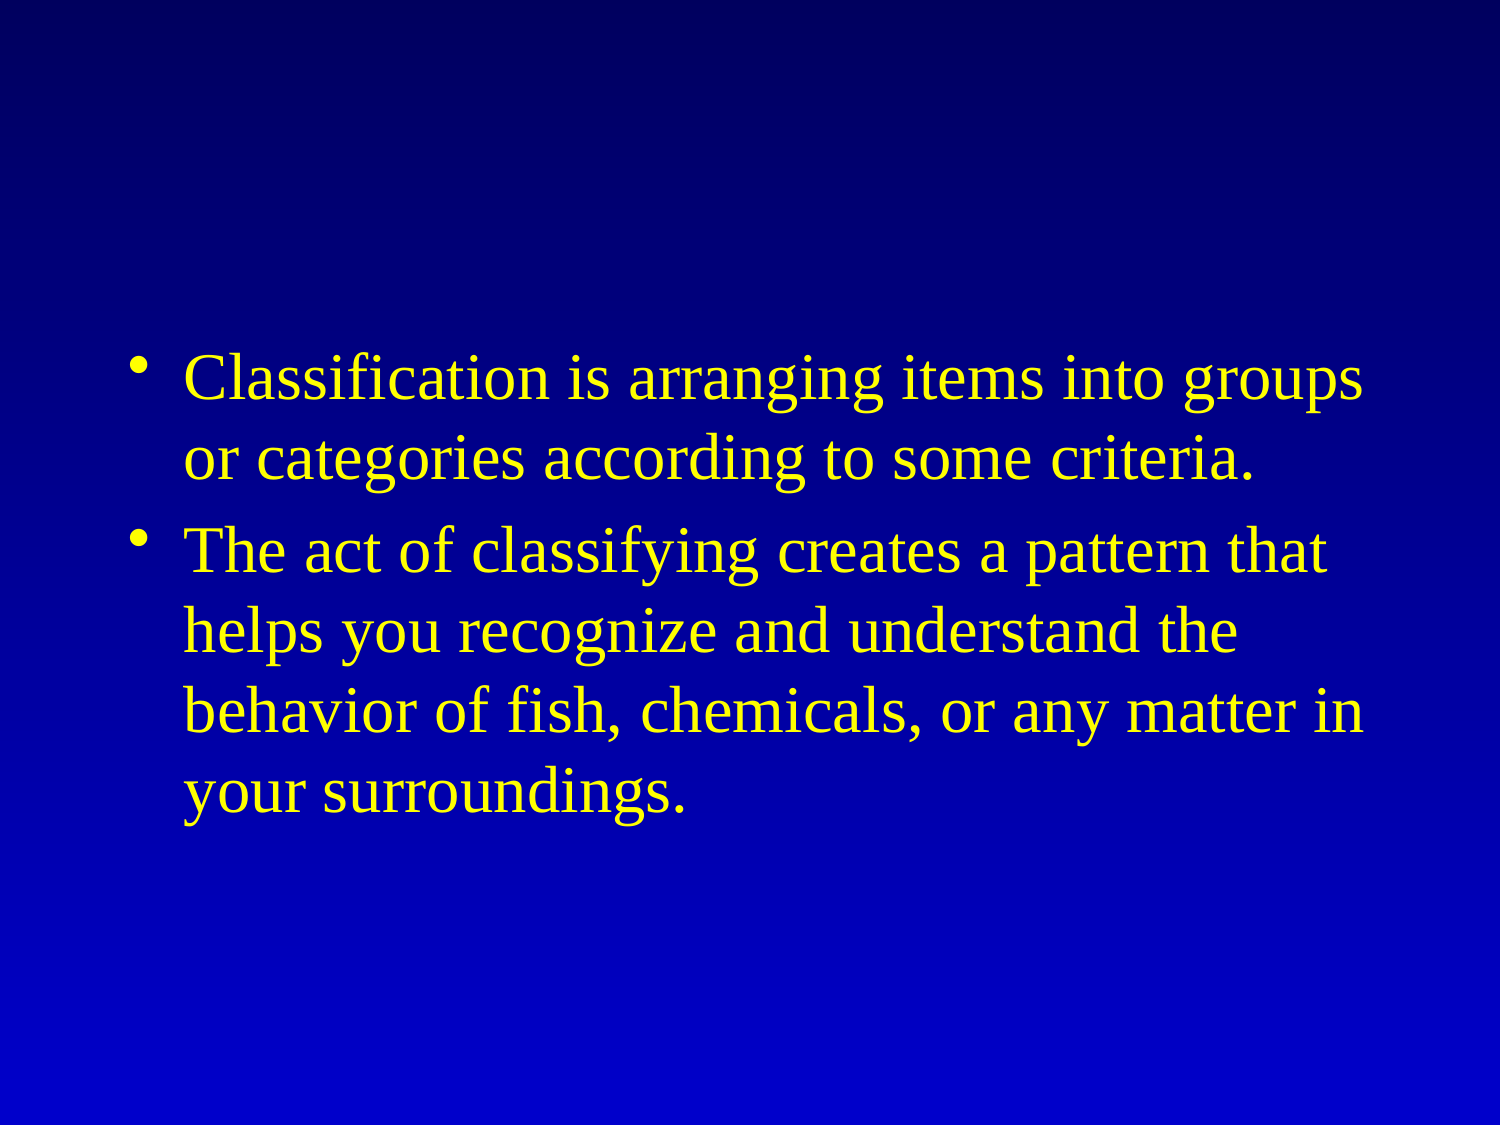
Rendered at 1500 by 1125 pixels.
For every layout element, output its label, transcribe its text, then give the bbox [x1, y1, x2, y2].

list Classification is arranging items into groups or categories according to some criteria. The act of classifying creates a pattern that helps you recognize and understand the behavior of fish, chemicals, or any matter in your surroundings. [112, 324, 1388, 1001]
